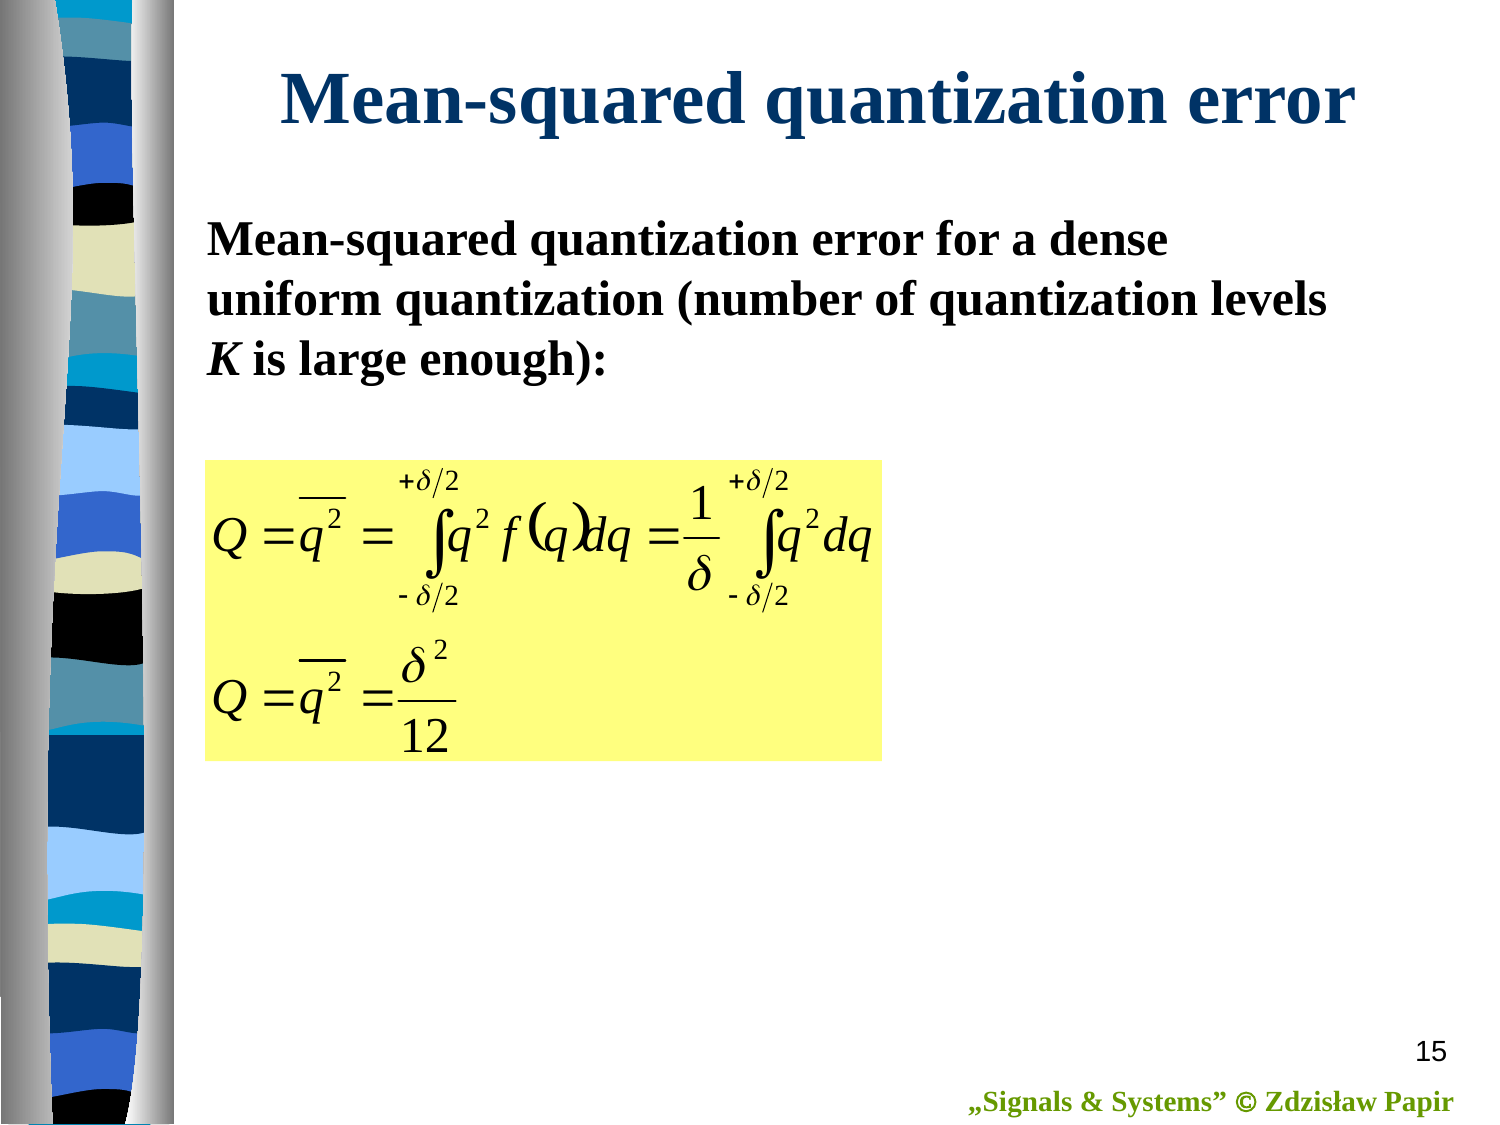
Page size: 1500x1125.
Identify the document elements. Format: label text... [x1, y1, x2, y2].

title Mean-squared quantization error [181, 0, 1457, 188]
text_box Mean-squared quantization error for a dense uniform quantization (number of quantization levels K is large enough): [192, 198, 1361, 394]
slide_number 15 [1149, 1024, 1463, 1101]
text_box „Signals & Systems”  Zdzisław Papir [953, 1074, 1470, 1125]
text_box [204, 459, 883, 762]
